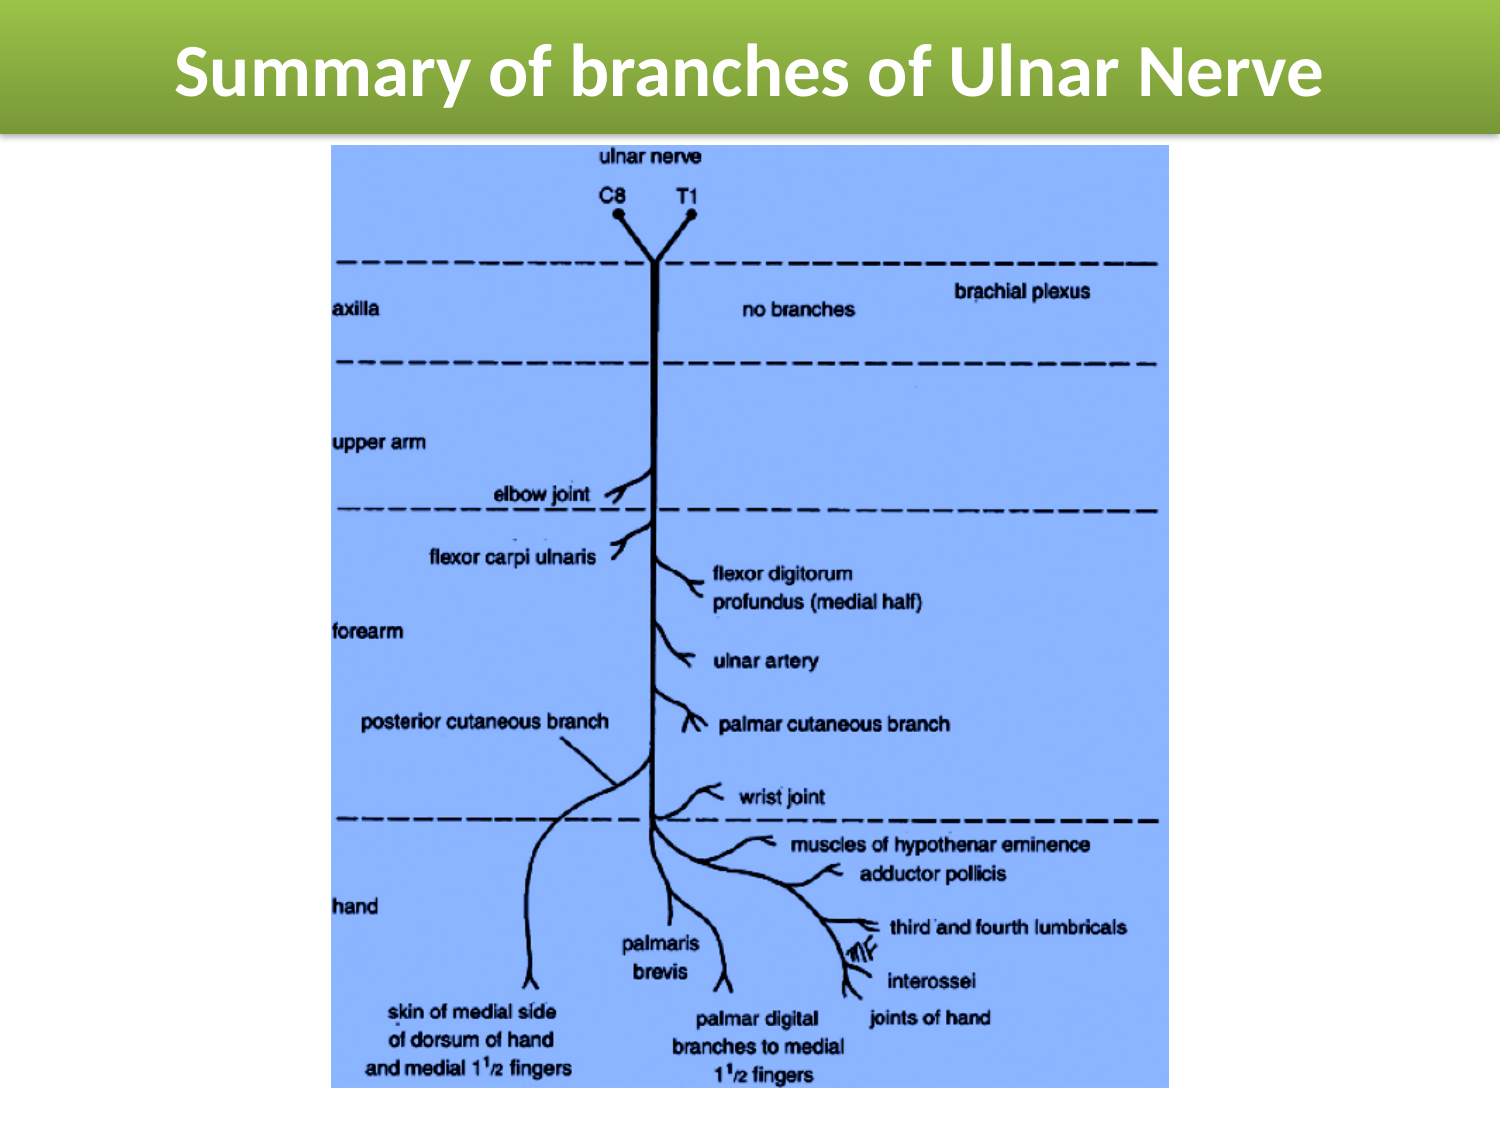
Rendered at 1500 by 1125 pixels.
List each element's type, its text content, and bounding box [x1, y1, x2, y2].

picture [330, 144, 1169, 1088]
text_box Summary of branches of Ulnar Nerve [0, 0, 1500, 134]
